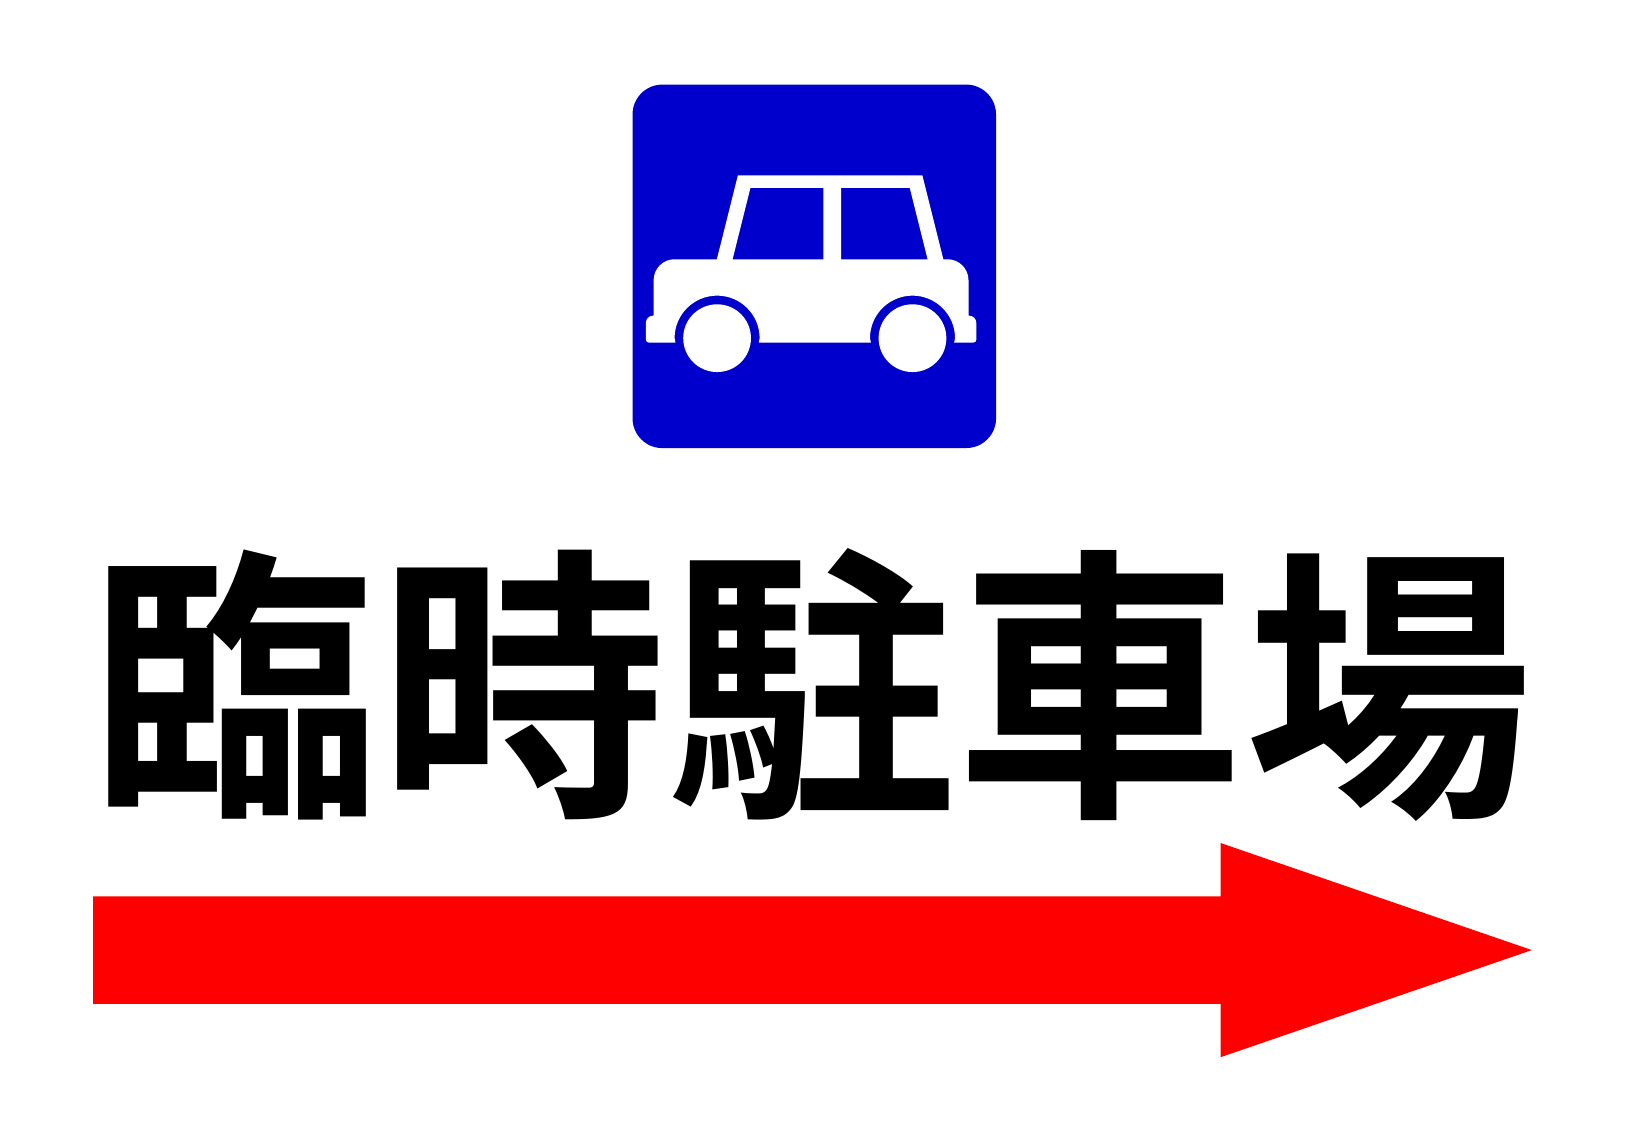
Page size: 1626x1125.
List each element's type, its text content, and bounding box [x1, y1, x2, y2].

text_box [632, 84, 997, 449]
text_box [91, 841, 1534, 1060]
text_box 臨時駐車場 [0, 499, 1625, 860]
